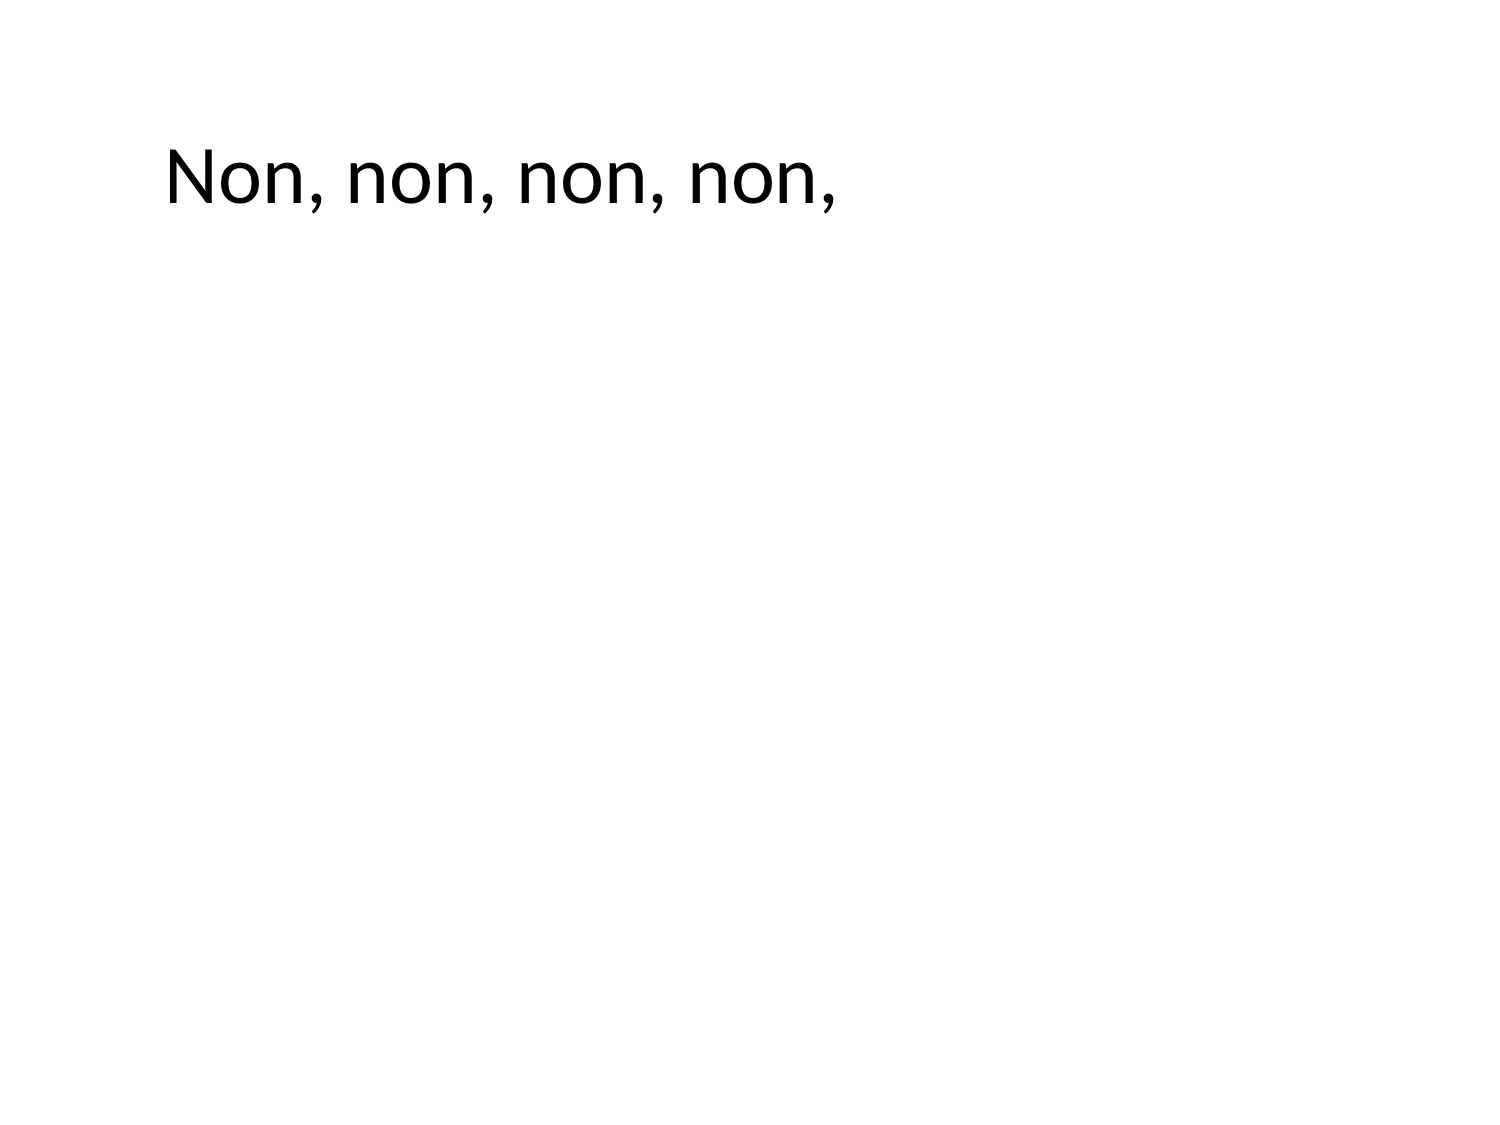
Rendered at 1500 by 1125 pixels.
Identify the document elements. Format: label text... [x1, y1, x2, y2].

text_box Non, non, non, non, [150, 112, 1463, 328]
